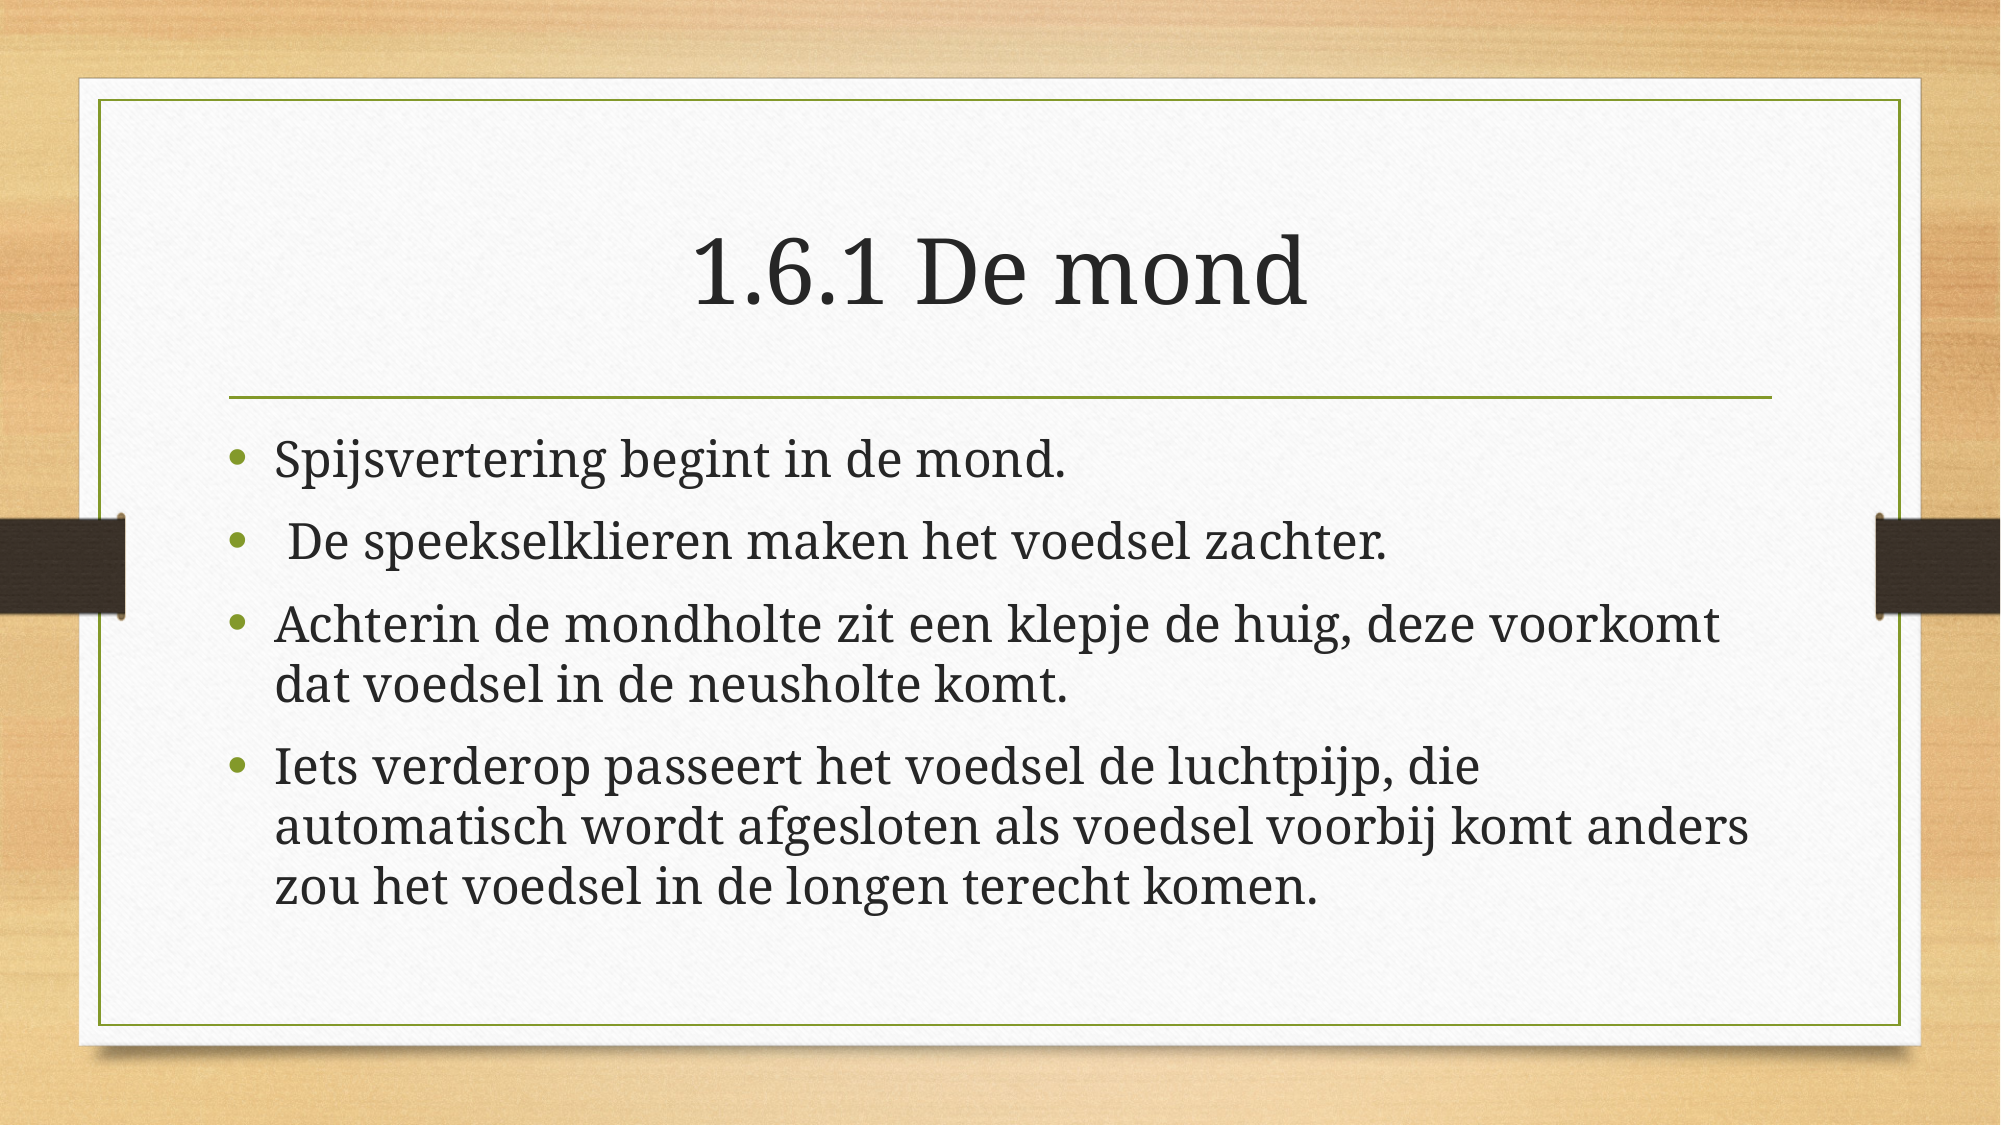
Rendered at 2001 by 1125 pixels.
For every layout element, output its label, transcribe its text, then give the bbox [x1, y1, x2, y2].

picture [0, 0, 2001, 1125]
list Spijsvertering begint in de mond. De speekselklieren maken het voedsel zachter. Achterin de mondholte zit een klepje de huig, deze voorkomt dat voedsel in de neusholte komt. Iets verderop passeert het voedsel de luchtpijp, die automatisch wordt afgesloten als voedsel voorbij komt anders zou het voedsel in de longen terecht komen. [212, 419, 1788, 964]
title 1.6.1 De mond [212, 161, 1788, 375]
